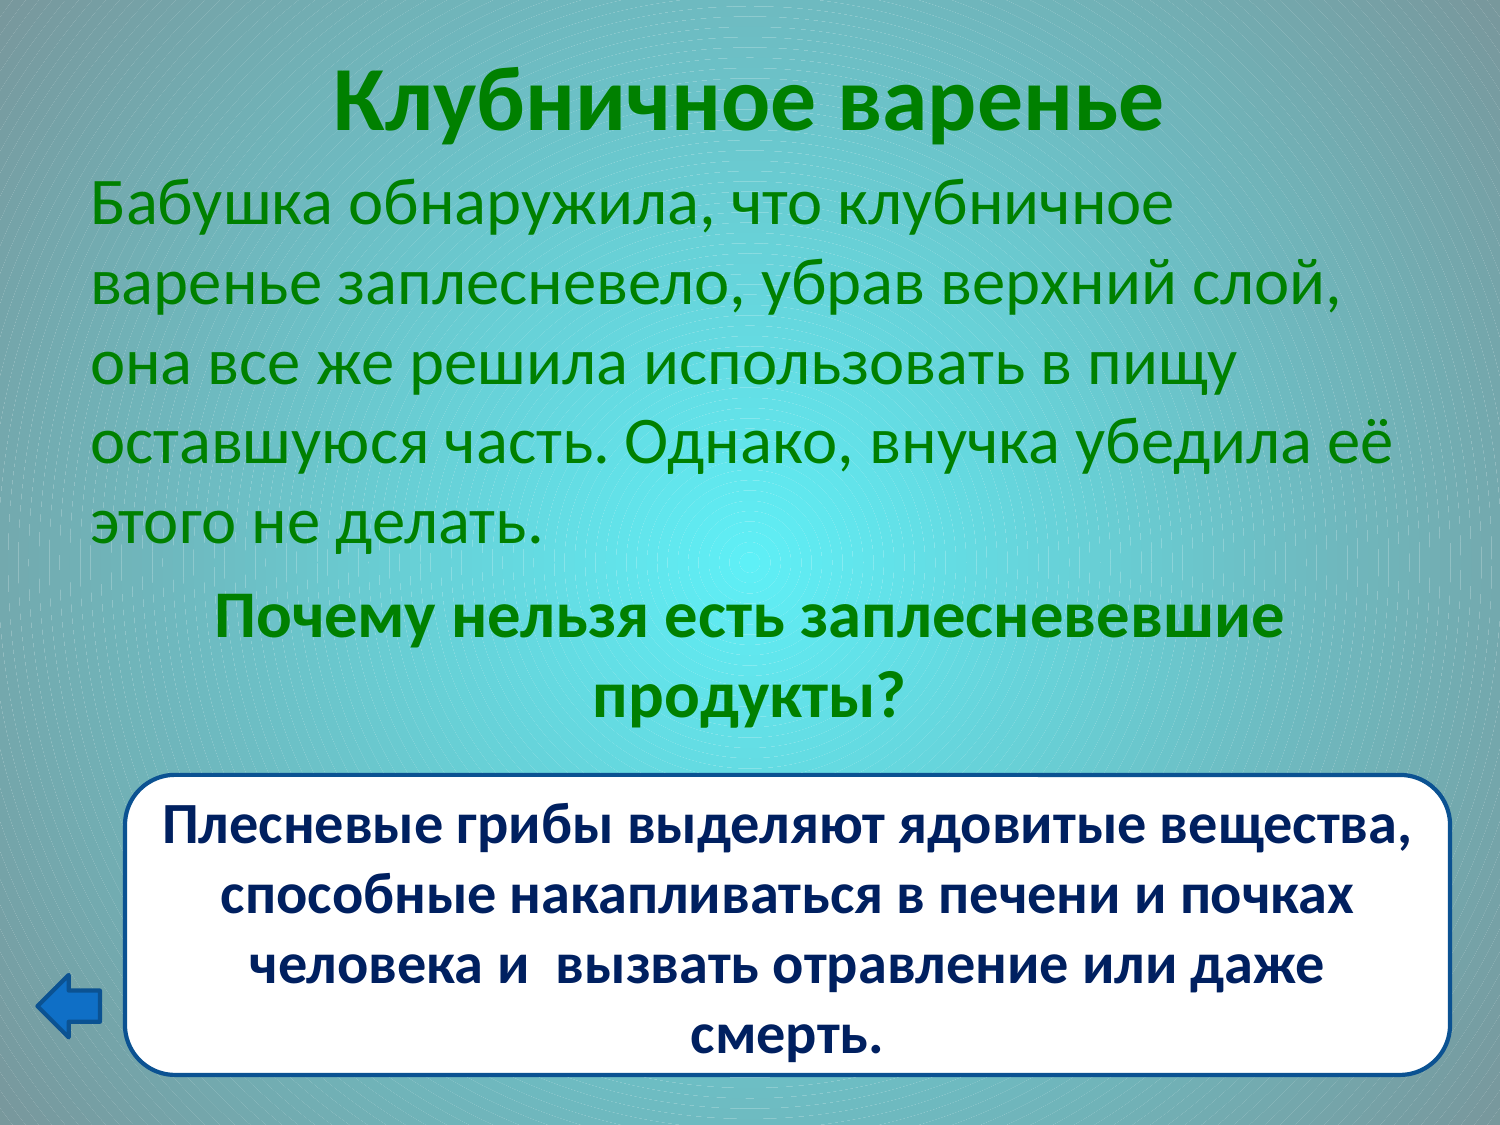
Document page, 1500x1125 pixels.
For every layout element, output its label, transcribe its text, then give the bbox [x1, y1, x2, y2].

title Клубничное варенье [75, 0, 1425, 149]
text_box [35, 973, 103, 1040]
list Бабушка обнаружила, что клубничное варенье заплесневело, убрав верхний слой, она все же решила использовать в пищу оставшуюся часть. Однако, внучка убедила её этого не делать. Почему нельзя есть заплесневевшие продукты? [75, 149, 1425, 1005]
text_box Плесневые грибы выделяют ядовитые вещества, способные накапливаться в печени и почках человека и вызвать отравление или даже смерть. [122, 772, 1453, 1078]
